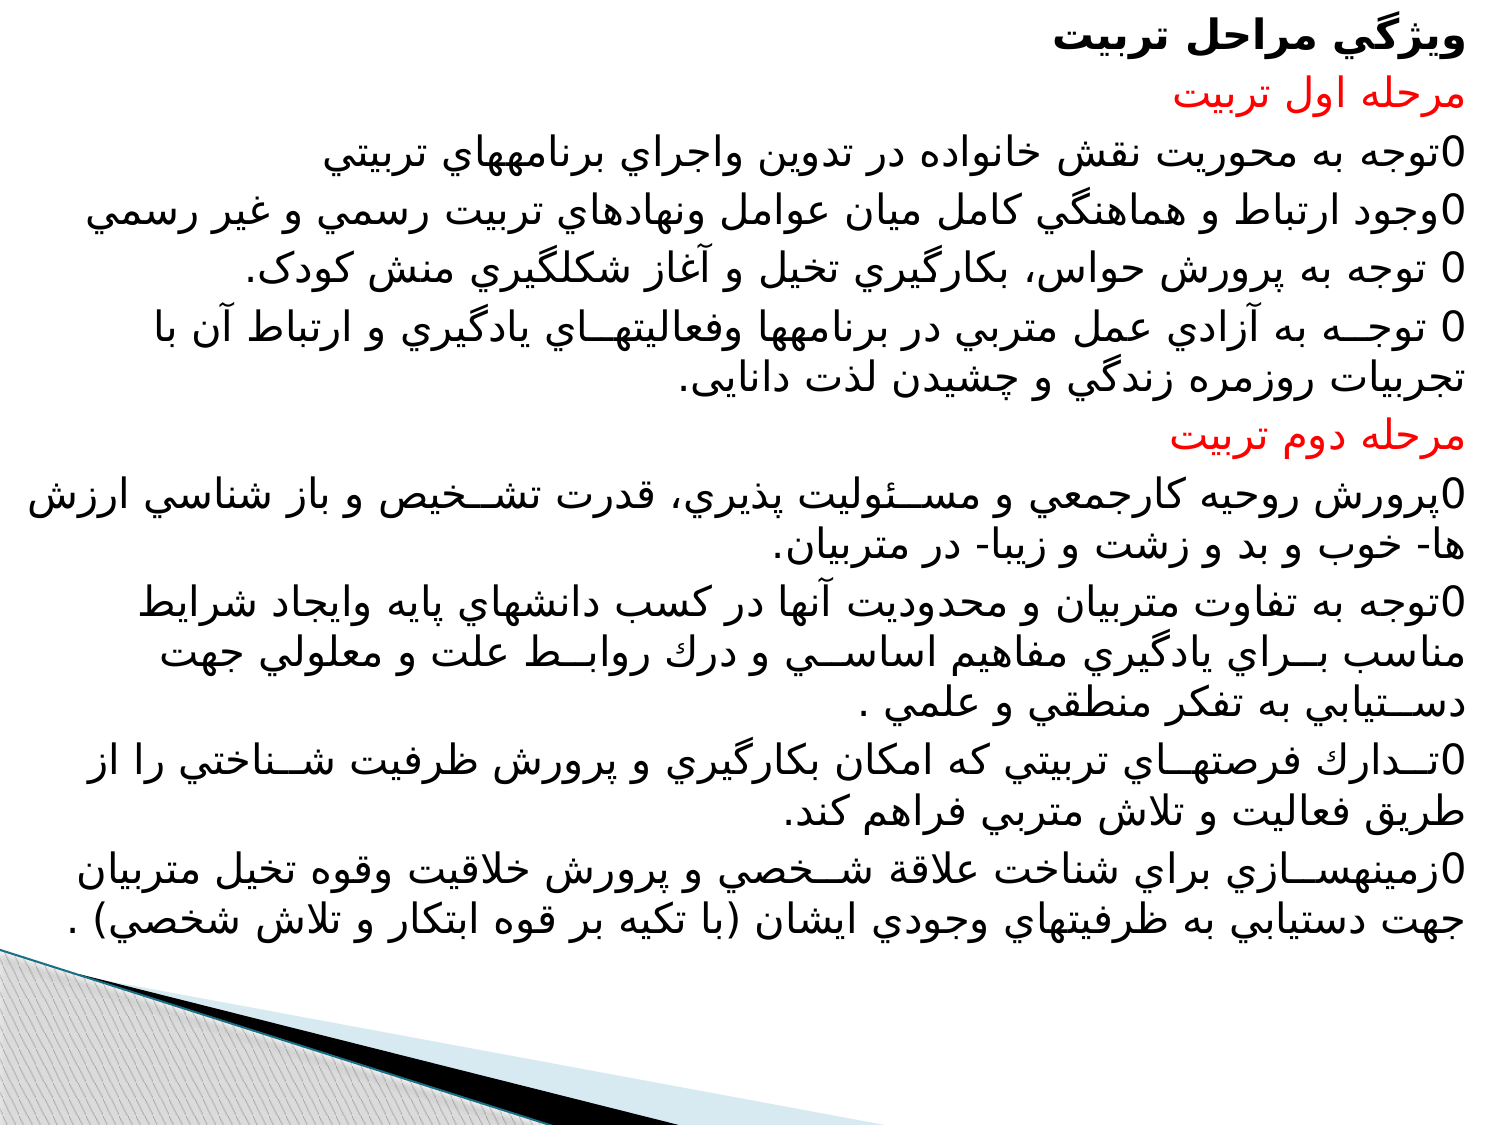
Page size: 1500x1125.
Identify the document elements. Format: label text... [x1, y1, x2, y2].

list ويژگي مراحل تربيت مرحله اول تربيت 0توجه به محوريت نقش خانواده در تدوين واجراي برنامههاي تربيتي 0وجود ارتباط و هماهنگي كامل ميان عوامل ونهادهاي تربيت رسمي و غير رسمي 0 توجه به پرورش حواس، بکارگيري تخيل و آغاز شکلگيري منش کودک. 0 توجــه به آزادي عمل متربي در برنامهها وفعاليتهــاي يادگيري و ارتباط آن با تجربيات روزمره زندگي و چشيدن لذت دانایی. مرحله دوم تربیت 0پرورش روحيه كارجمعي و مســئوليت پذيري، قدرت تشــخيص و باز شناسي ارزش ها- خوب و بد و زشت و زيبا- در متربيان. 0توجه به تفاوت متربيان و محدوديت آنها در كسب دانشهاي پايه وايجاد شرايط مناسب بــراي يادگيري مفاهيم اساســي و درك روابــط علت و معلولي جهت دســتيابي به تفكر منطقي و علمي . 0تــدارك فرصتهــاي تربيتي كه امكان بكارگيري و پرورش ظرفيت شــناختي را از طريق فعاليت و تلاش متربي فراهم كند. 0زمينهســازي براي شناخت علاقة شــخصي و پرورش خلاقيت وقوه تخيل متربيان جهت دستيابي به ظرفيتهاي وجودي ايشان (با تكيه بر قوه ابتكار و تلاش شخصي) . [0, 0, 1500, 1125]
